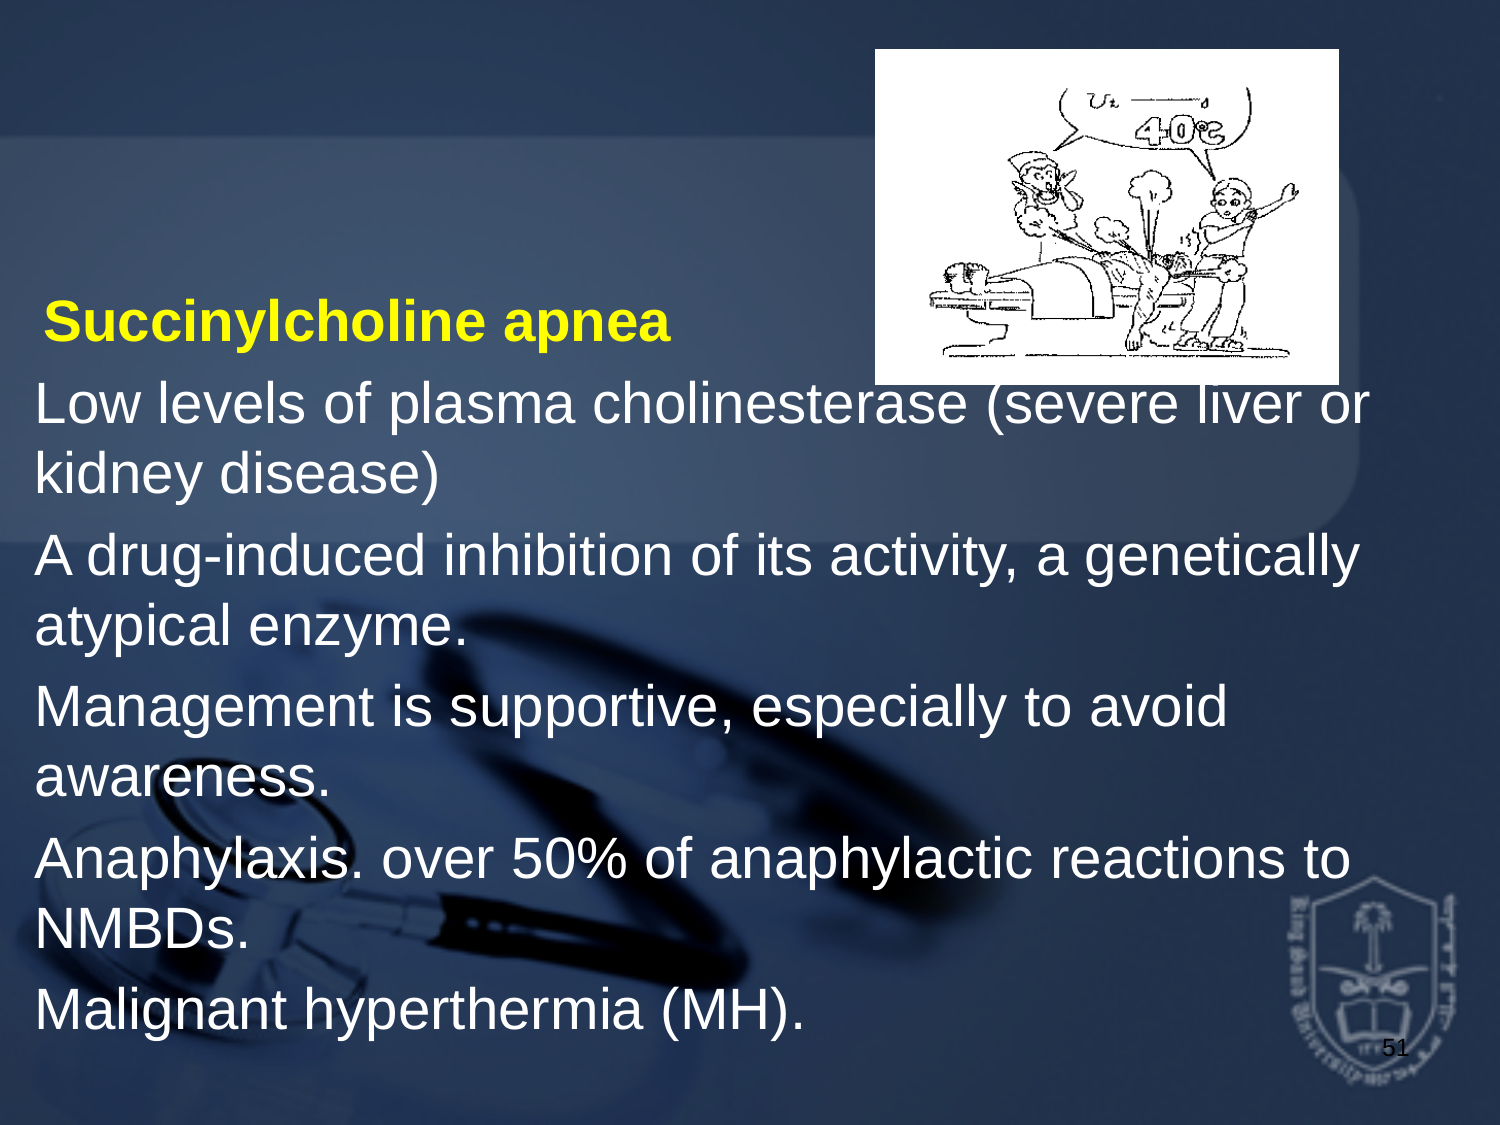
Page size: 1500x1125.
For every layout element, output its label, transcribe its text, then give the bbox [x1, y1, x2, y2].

picture [0, 0, 1500, 385]
list Succinylcholine apnea Low levels of plasma cholinesterase (severe liver or kidney disease) A drug-induced inhibition of its activity, a genetically atypical enzyme. Management is supportive, especially to avoid awareness. Anaphylaxis. over 50% of anaphylactic reactions to NMBDs. Malignant hyperthermia (MH). [0, 112, 1500, 1125]
slide_number 51 [1074, 1024, 1426, 1103]
